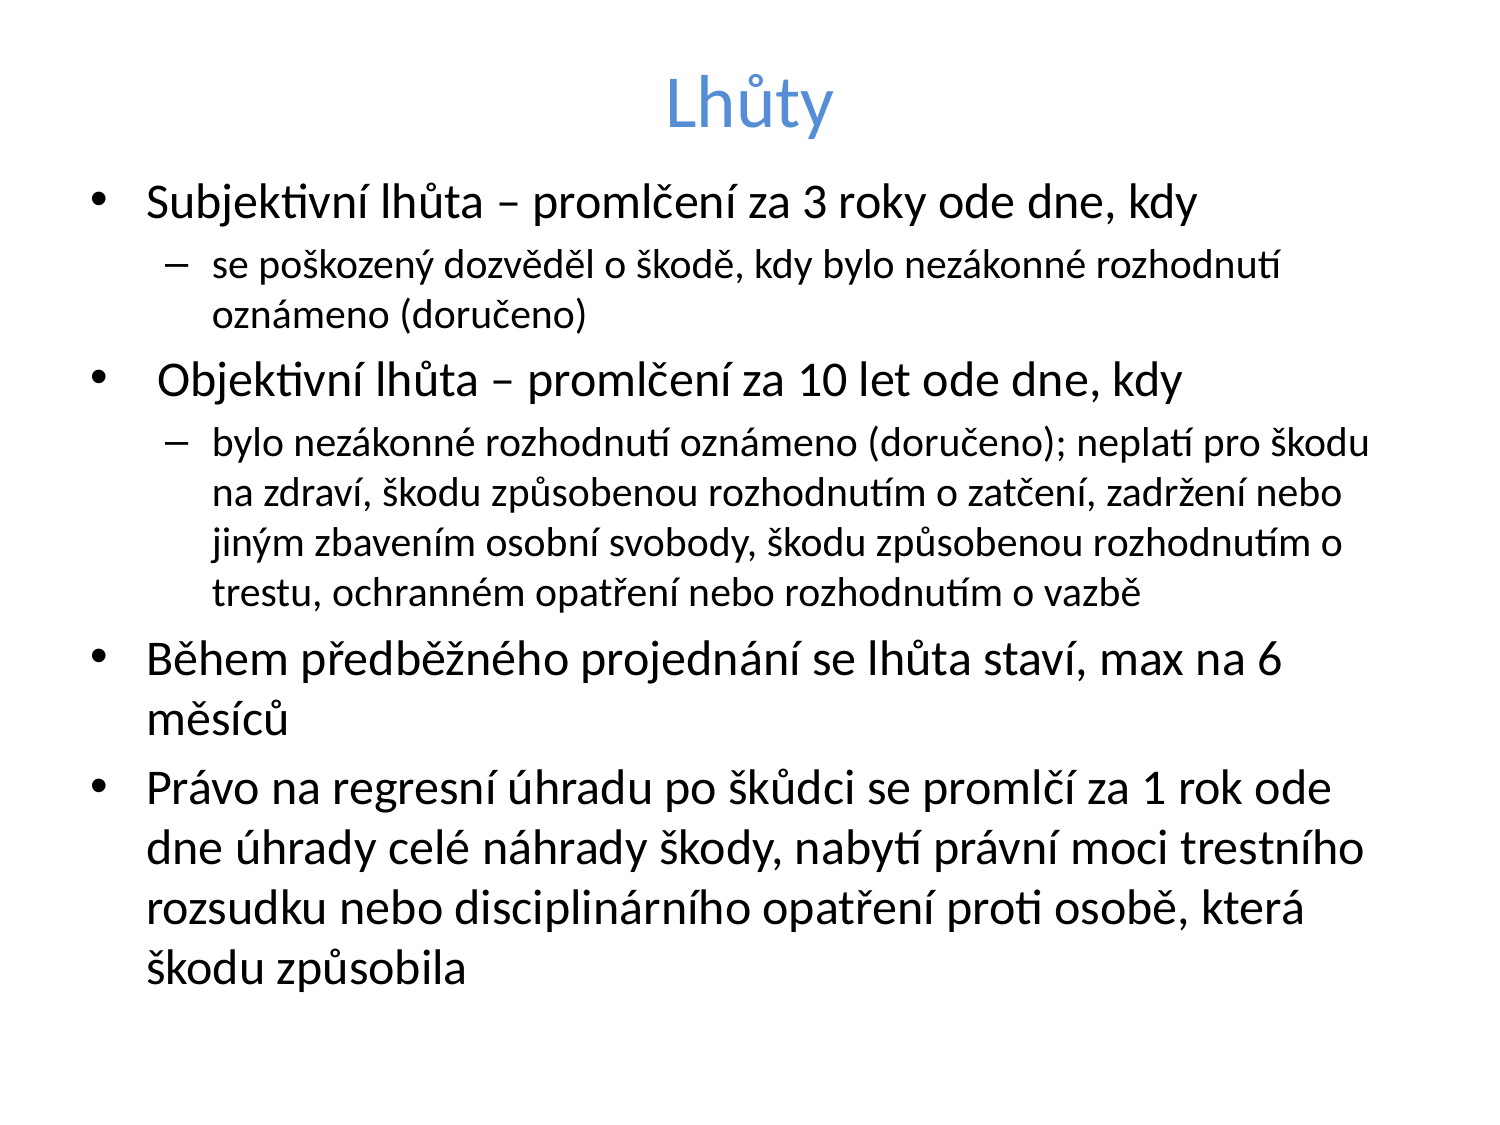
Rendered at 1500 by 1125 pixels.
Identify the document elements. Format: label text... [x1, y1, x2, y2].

title Lhůty [75, 45, 1425, 149]
list Subjektivní lhůta – promlčení za 3 roky ode dne, kdy se poškozený dozvěděl o škodě, kdy bylo nezákonné rozhodnutí oznámeno (doručeno) Objektivní lhůta – promlčení za 10 let ode dne, kdy bylo nezákonné rozhodnutí oznámeno (doručeno); neplatí pro škodu na zdraví, škodu způsobenou rozhodnutím o zatčení, zadržení nebo jiným zbavením osobní svobody, škodu způsobenou rozhodnutím o trestu, ochranném opatření nebo rozhodnutím o vazbě Během předběžného projednání se lhůta staví, max na 6 měsíců Právo na regresní úhradu po škůdci se promlčí za 1 rok ode dne úhrady celé náhrady škody, nabytí právní moci trestního rozsudku nebo disciplinárního opatření proti osobě, která škodu způsobila [75, 160, 1425, 1071]
